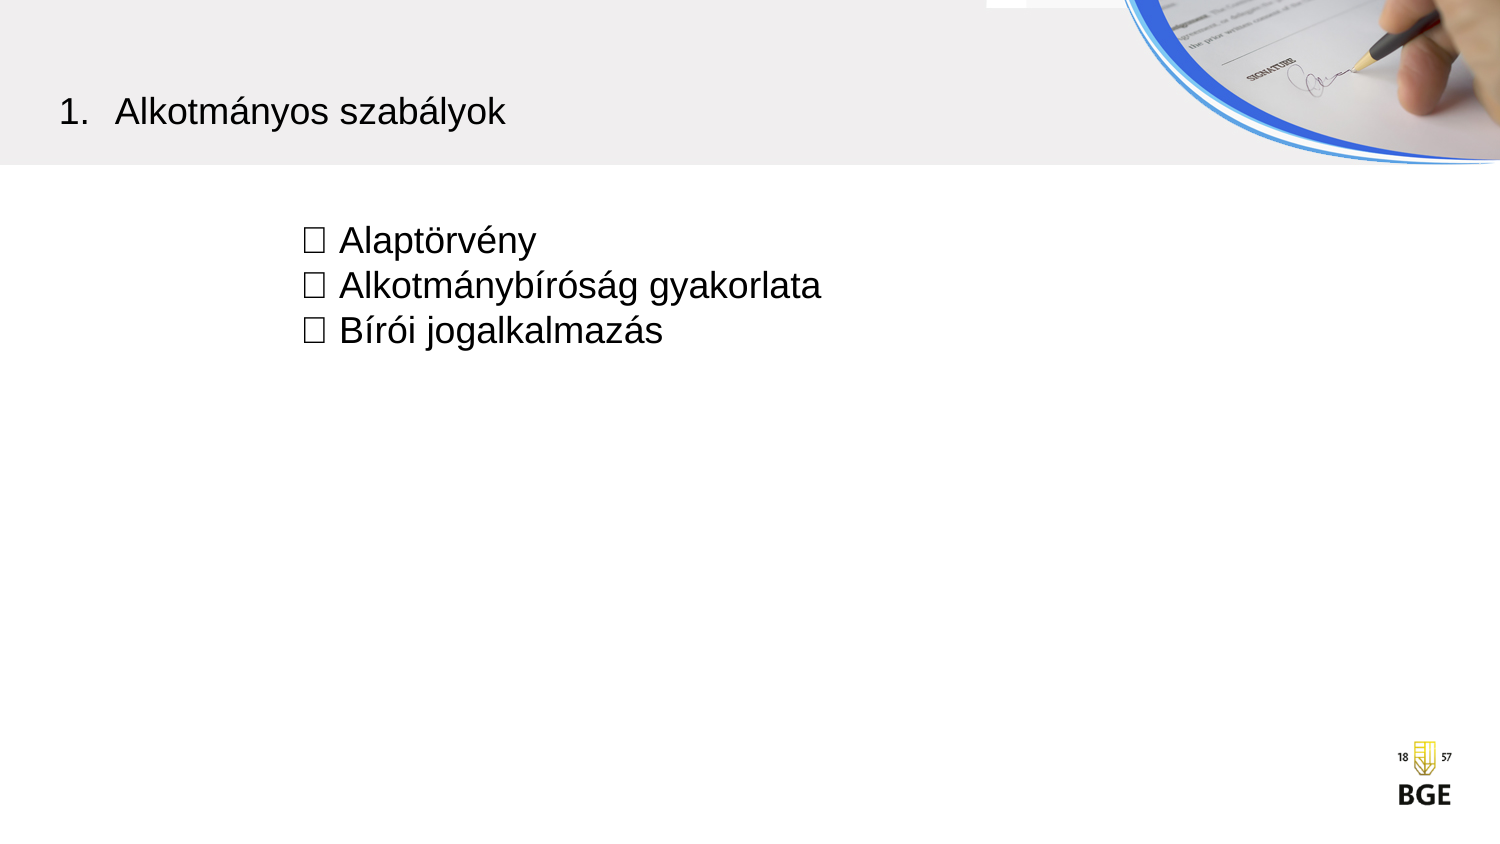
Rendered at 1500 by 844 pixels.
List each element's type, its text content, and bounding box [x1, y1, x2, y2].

text_box  Alaptörvény  Alkotmánybíróság gyakorlata  Bírói jogalkalmazás [135, 209, 1046, 359]
picture [0, 0, 1500, 844]
text_box Alkotmányos szabályok [43, 79, 532, 139]
